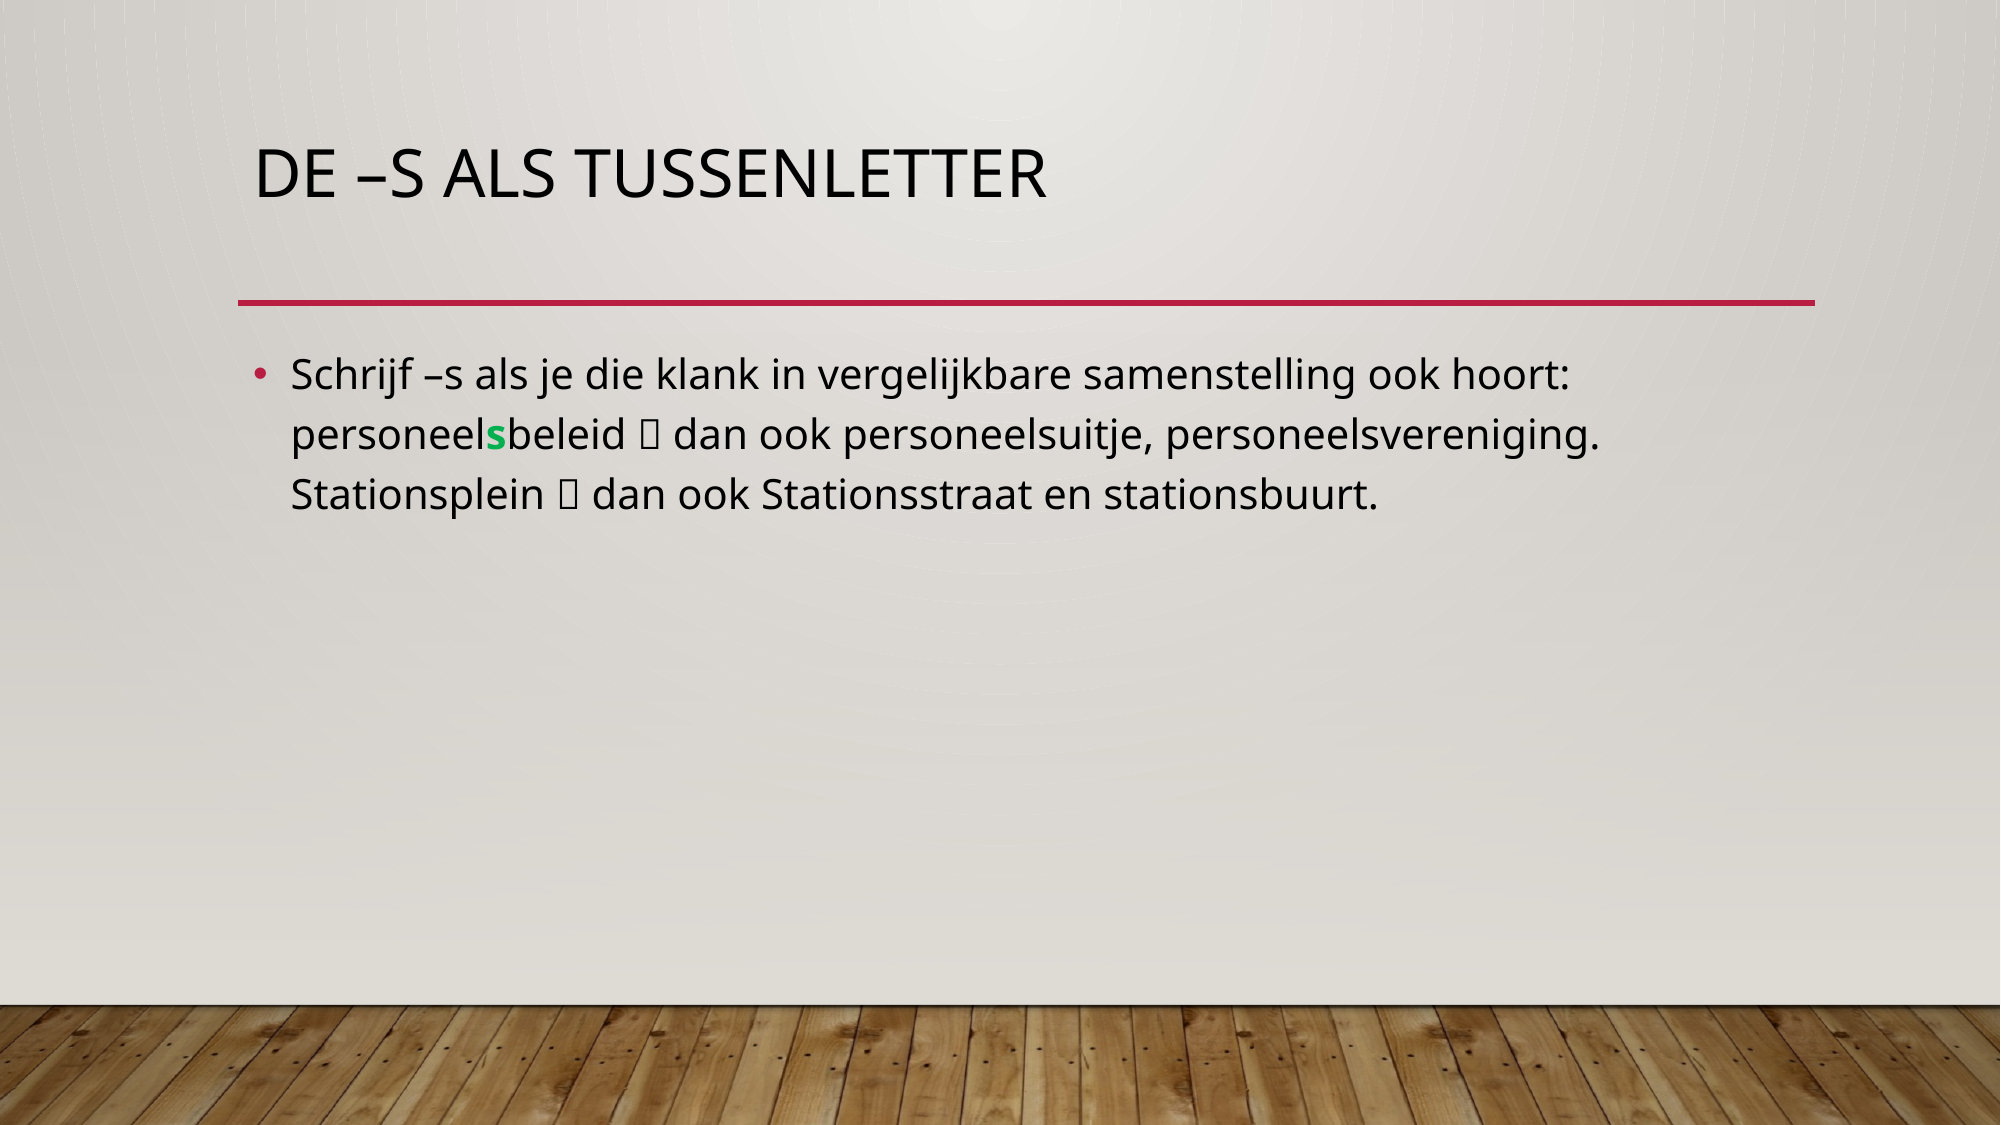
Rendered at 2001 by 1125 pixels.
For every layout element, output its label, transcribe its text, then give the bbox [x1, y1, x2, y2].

picture [0, 1005, 2000, 1125]
list Schrijf –s als je die klank in vergelijkbare samenstelling ook hoort: personeelsbeleid  dan ook personeelsuitje, personeelsvereniging. Stationsplein  dan ook Stationsstraat en stationsbuurt. [238, 330, 1814, 897]
title De –s als tussenletter [238, 131, 1814, 305]
